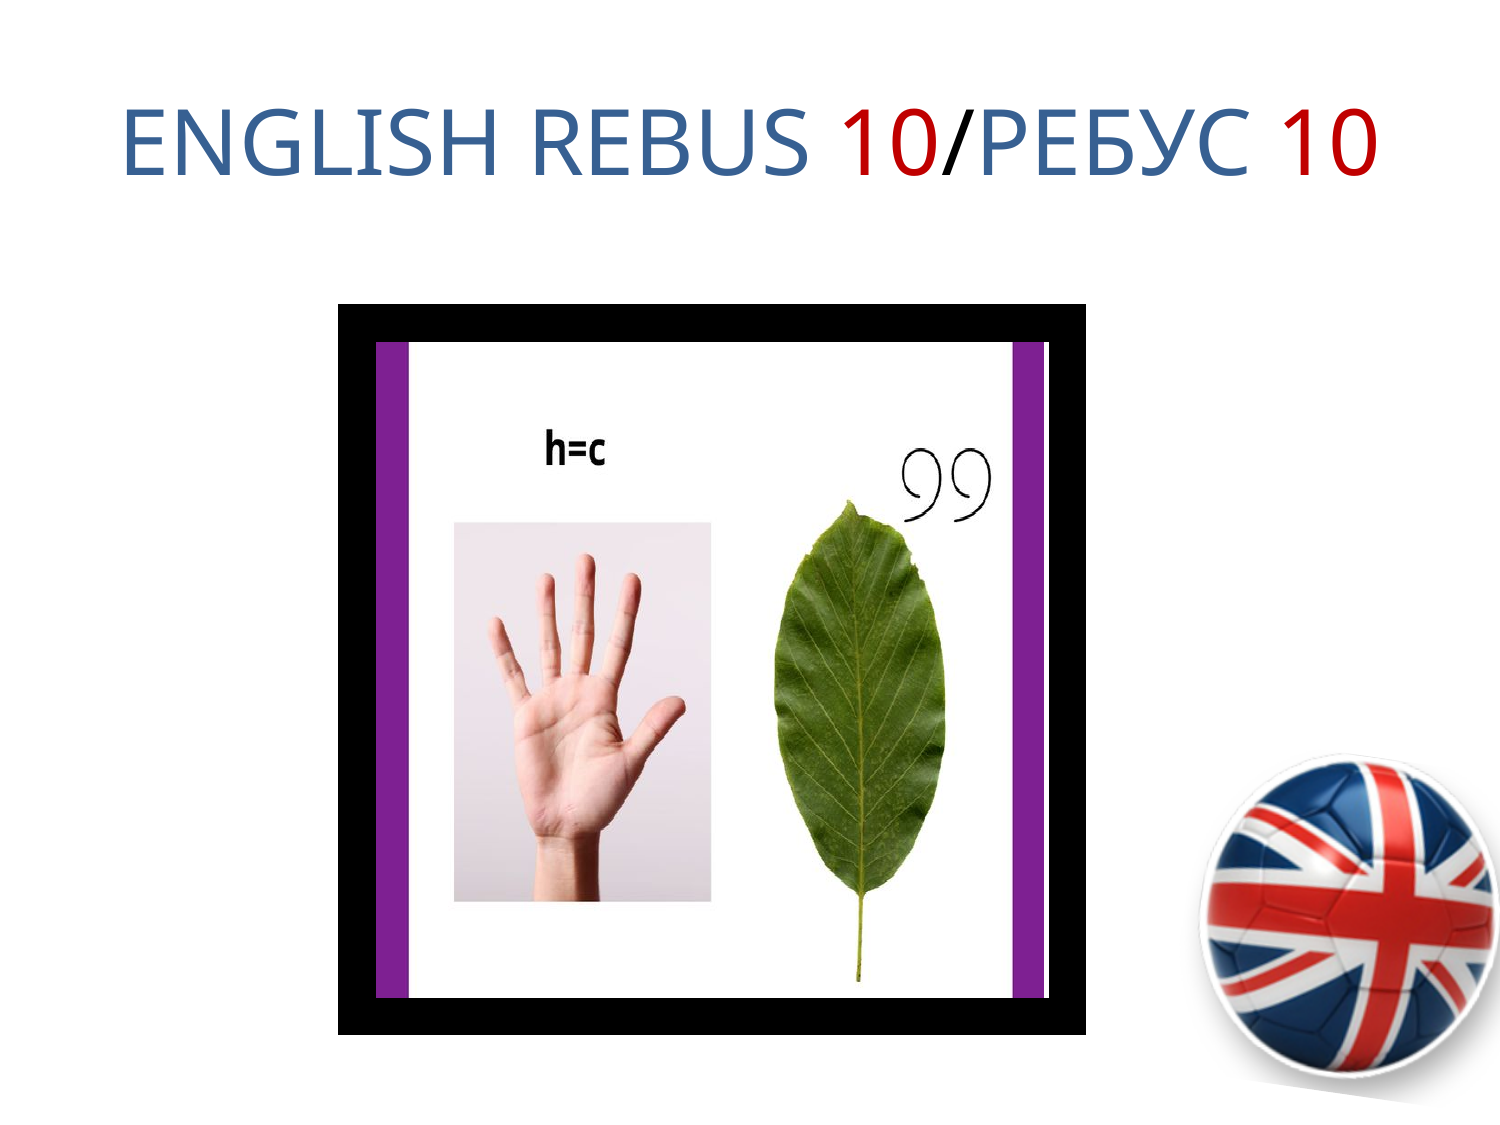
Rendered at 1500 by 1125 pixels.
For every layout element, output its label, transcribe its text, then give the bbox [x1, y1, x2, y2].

picture [1153, 732, 1500, 1117]
title ENGLISH REBUS 10/РЕБУС 10 [75, 45, 1425, 233]
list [375, 341, 1049, 999]
